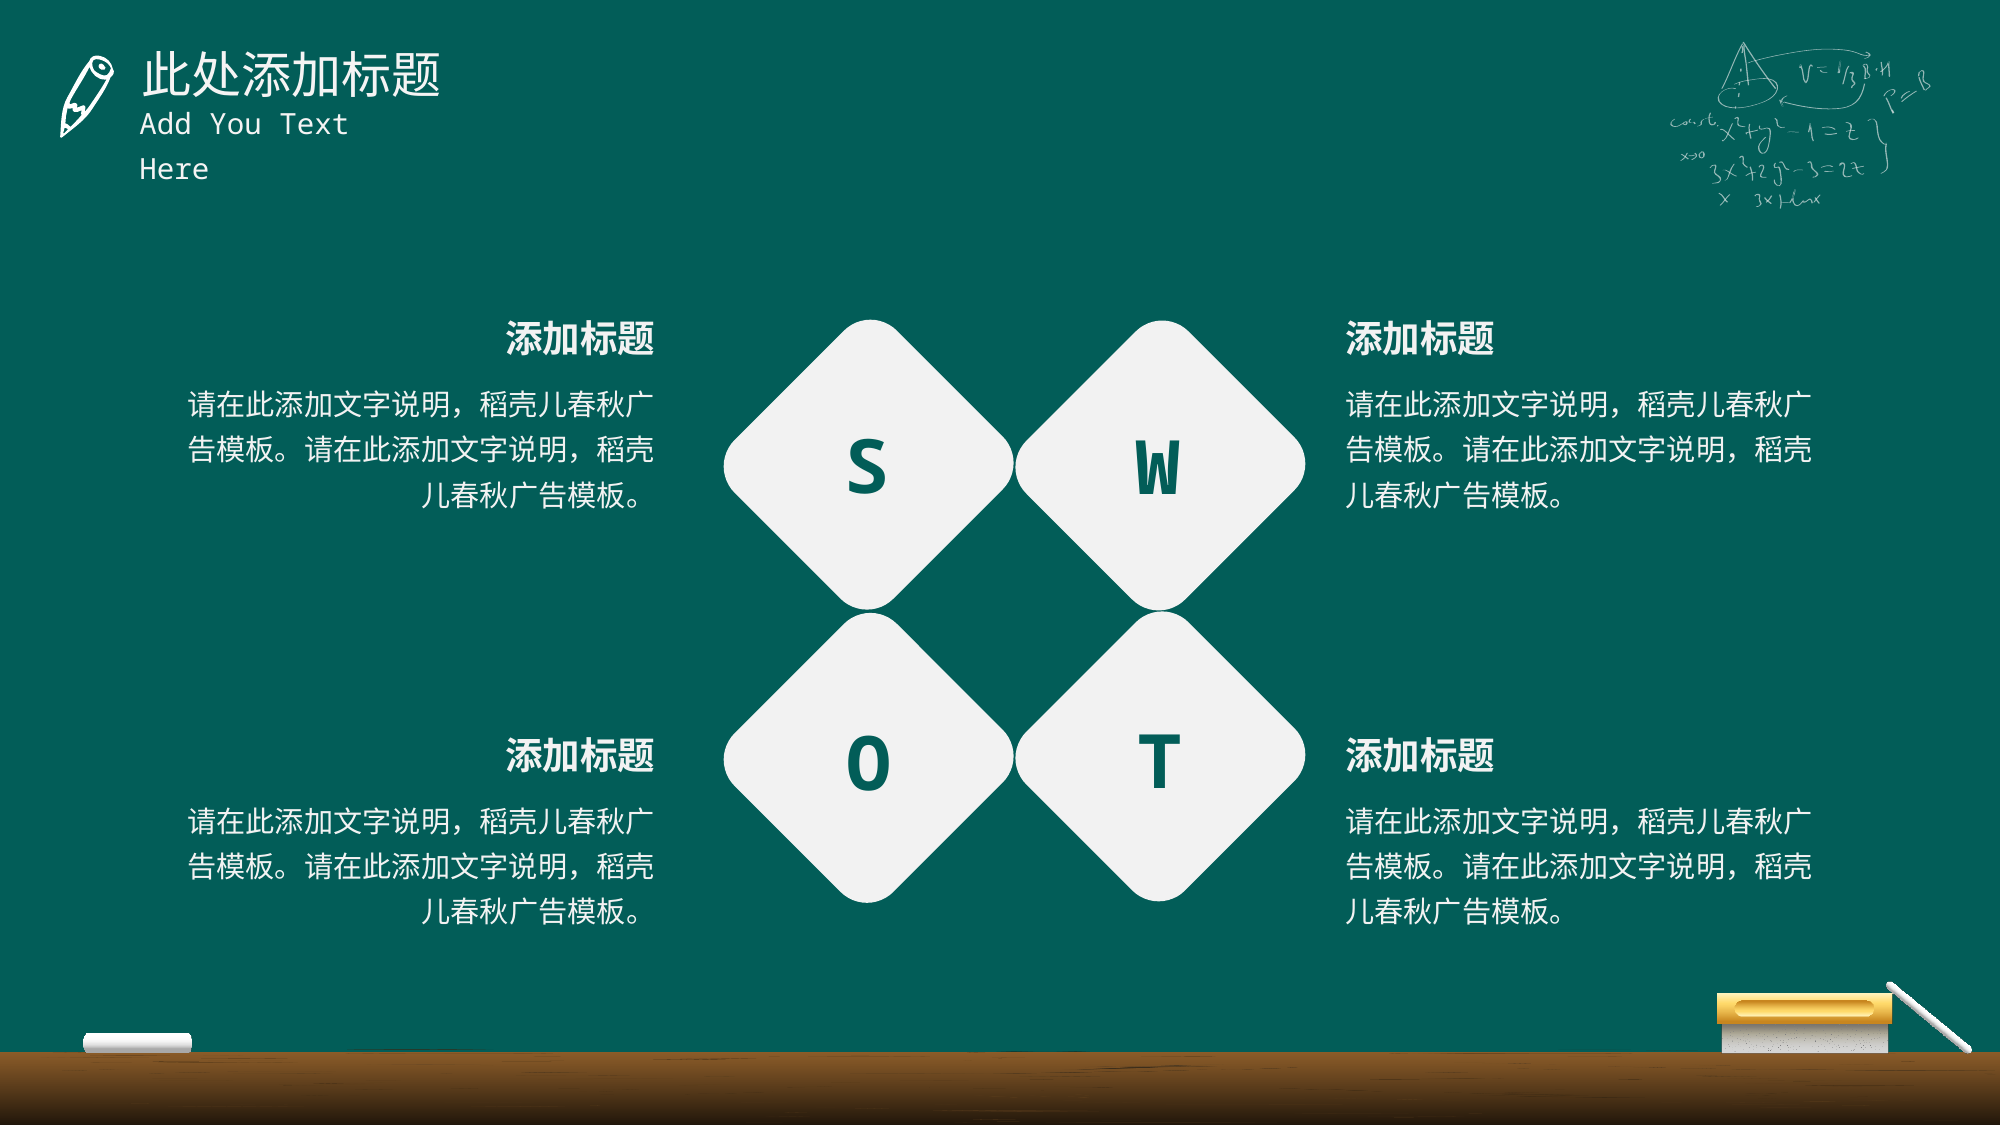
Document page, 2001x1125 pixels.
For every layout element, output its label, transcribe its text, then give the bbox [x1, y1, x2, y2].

text_box 添加标题 [418, 307, 671, 368]
text_box 添加标题 [1330, 724, 1582, 785]
text_box 此处添加标题 [126, 35, 457, 111]
text_box [1014, 319, 1307, 611]
text_box W [1093, 412, 1223, 518]
text_box 请在此添加文字说明，稻壳儿春秋广告模板。请在此添加文字说明，稻壳儿春秋广告模板。 [169, 785, 671, 936]
text_box 请在此添加文字说明，稻壳儿春秋广告模板。请在此添加文字说明，稻壳儿春秋广告模板。 [1330, 368, 1831, 520]
text_box T [1117, 706, 1204, 812]
text_box Add You Text Here [124, 87, 430, 194]
text_box O [809, 708, 928, 813]
text_box 请在此添加文字说明，稻壳儿春秋广告模板。请在此添加文字说明，稻壳儿春秋广告模板。 [169, 368, 671, 520]
text_box [722, 318, 1015, 611]
text_box [1014, 610, 1307, 903]
text_box 添加标题 [418, 724, 671, 785]
text_box S [820, 411, 913, 517]
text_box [1667, 41, 1934, 209]
text_box [722, 611, 1015, 904]
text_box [45, 61, 122, 127]
picture [0, 938, 2000, 1125]
text_box 添加标题 [1330, 307, 1582, 368]
text_box 请在此添加文字说明，稻壳儿春秋广告模板。请在此添加文字说明，稻壳儿春秋广告模板。 [1330, 785, 1831, 936]
